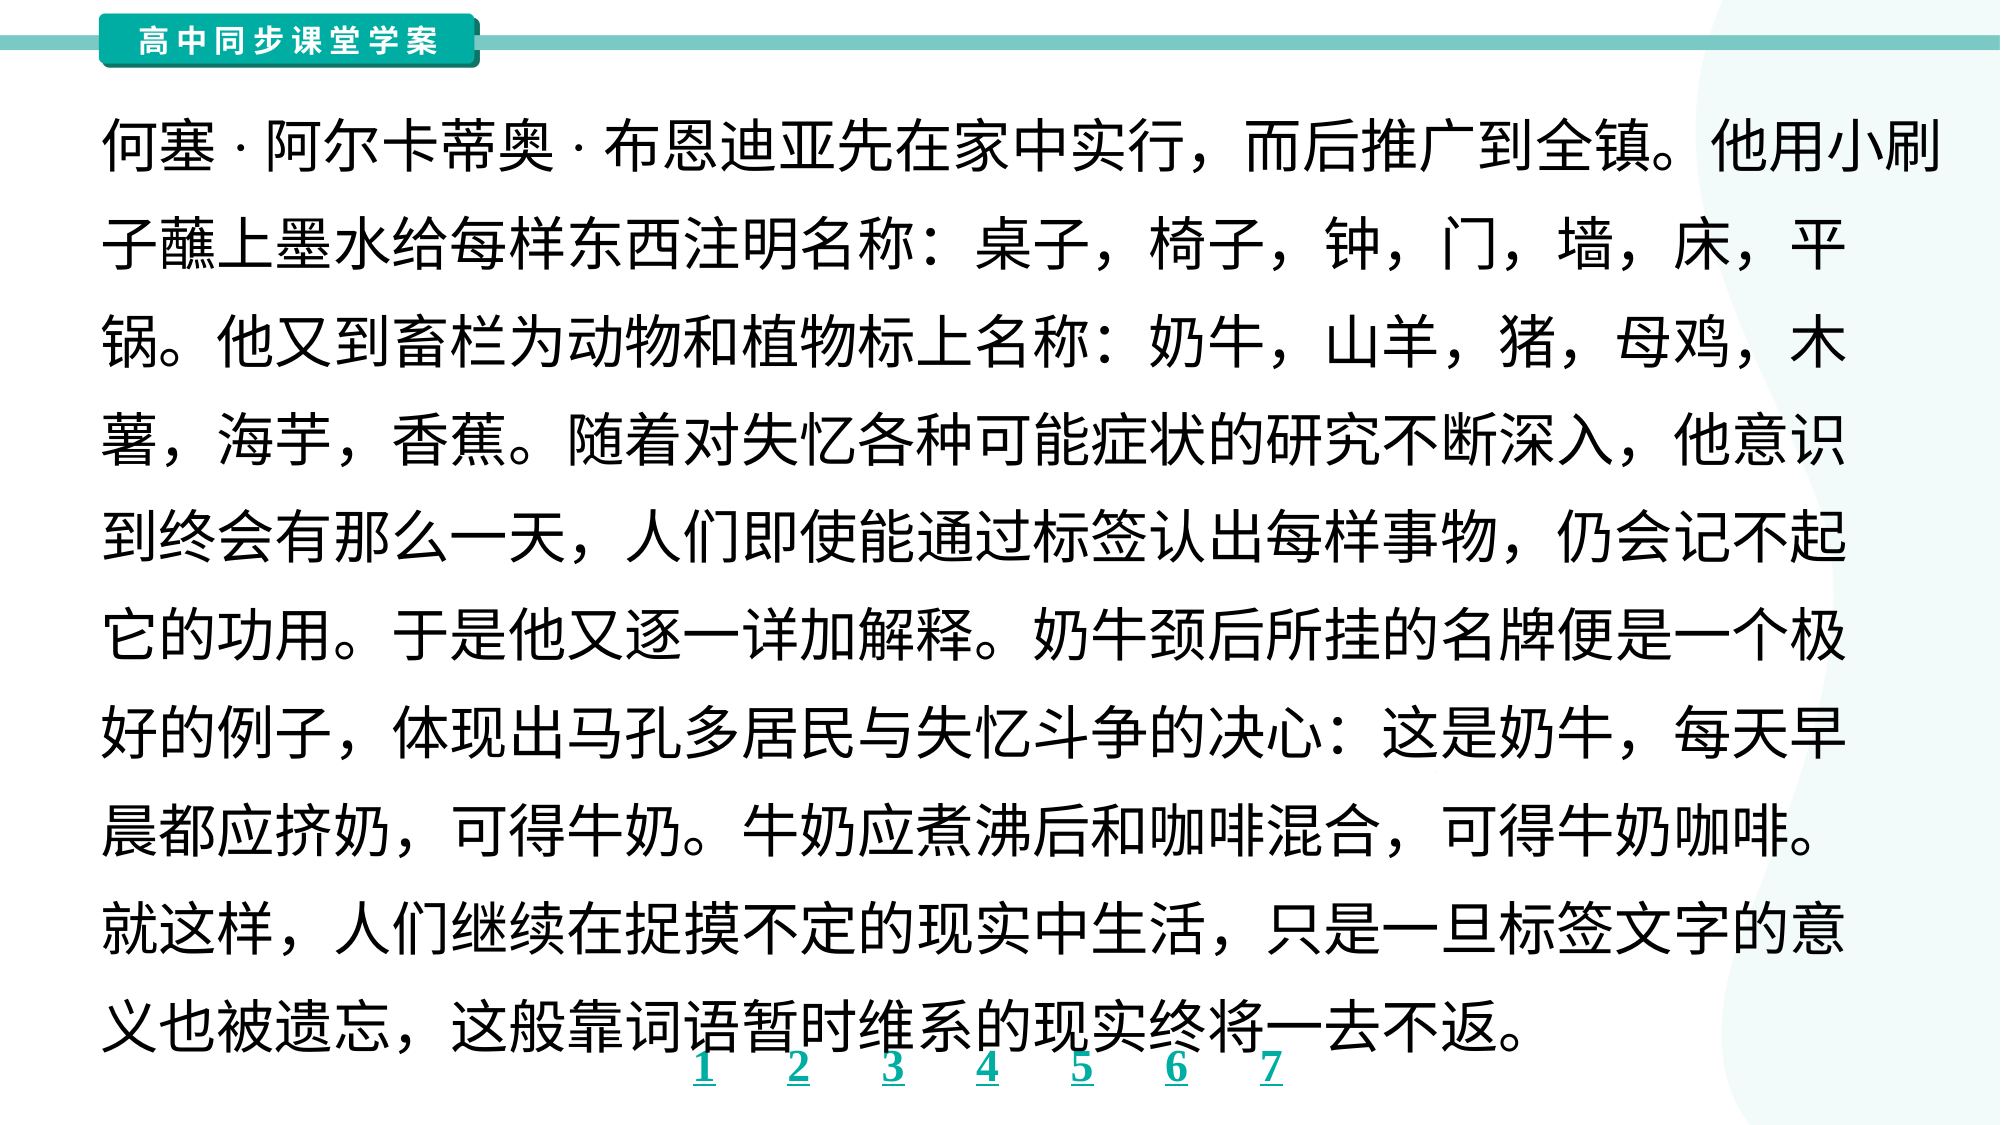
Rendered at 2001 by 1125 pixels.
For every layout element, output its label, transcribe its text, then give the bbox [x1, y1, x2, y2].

picture [0, 0, 2000, 1125]
text_box 何塞·阿尔卡蒂奥·布恩迪亚先在家中实行，而后推广到全镇。他用小刷 子蘸上墨水给每样东西注明名称：桌子，椅子，钟，门，墙，床，平 锅。他又到畜栏为动物和植物标上名称：奶牛，山羊，猪，母鸡，木 薯，海芋，香蕉。随着对失忆各种可能症状的研究不断深入，他意识 到终会有那么一天，人们即使能通过标签认出每样事物，仍会记不起 它的功用。于是他又逐一详加解释。奶牛颈后所挂的名牌便是一个极 好的例子，体现出马孔多居民与失忆斗争的决心：这是奶牛，每天早 晨都应挤奶，可得牛奶。牛奶应煮沸后和咖啡混合，可得牛奶咖啡。 就这样，人们继续在捉摸不定的现实中生活，只是一旦标签文字的意 义也被遗忘，这般靠词语暂时维系的现实终将一去不返。 [100, 76, 1899, 1061]
